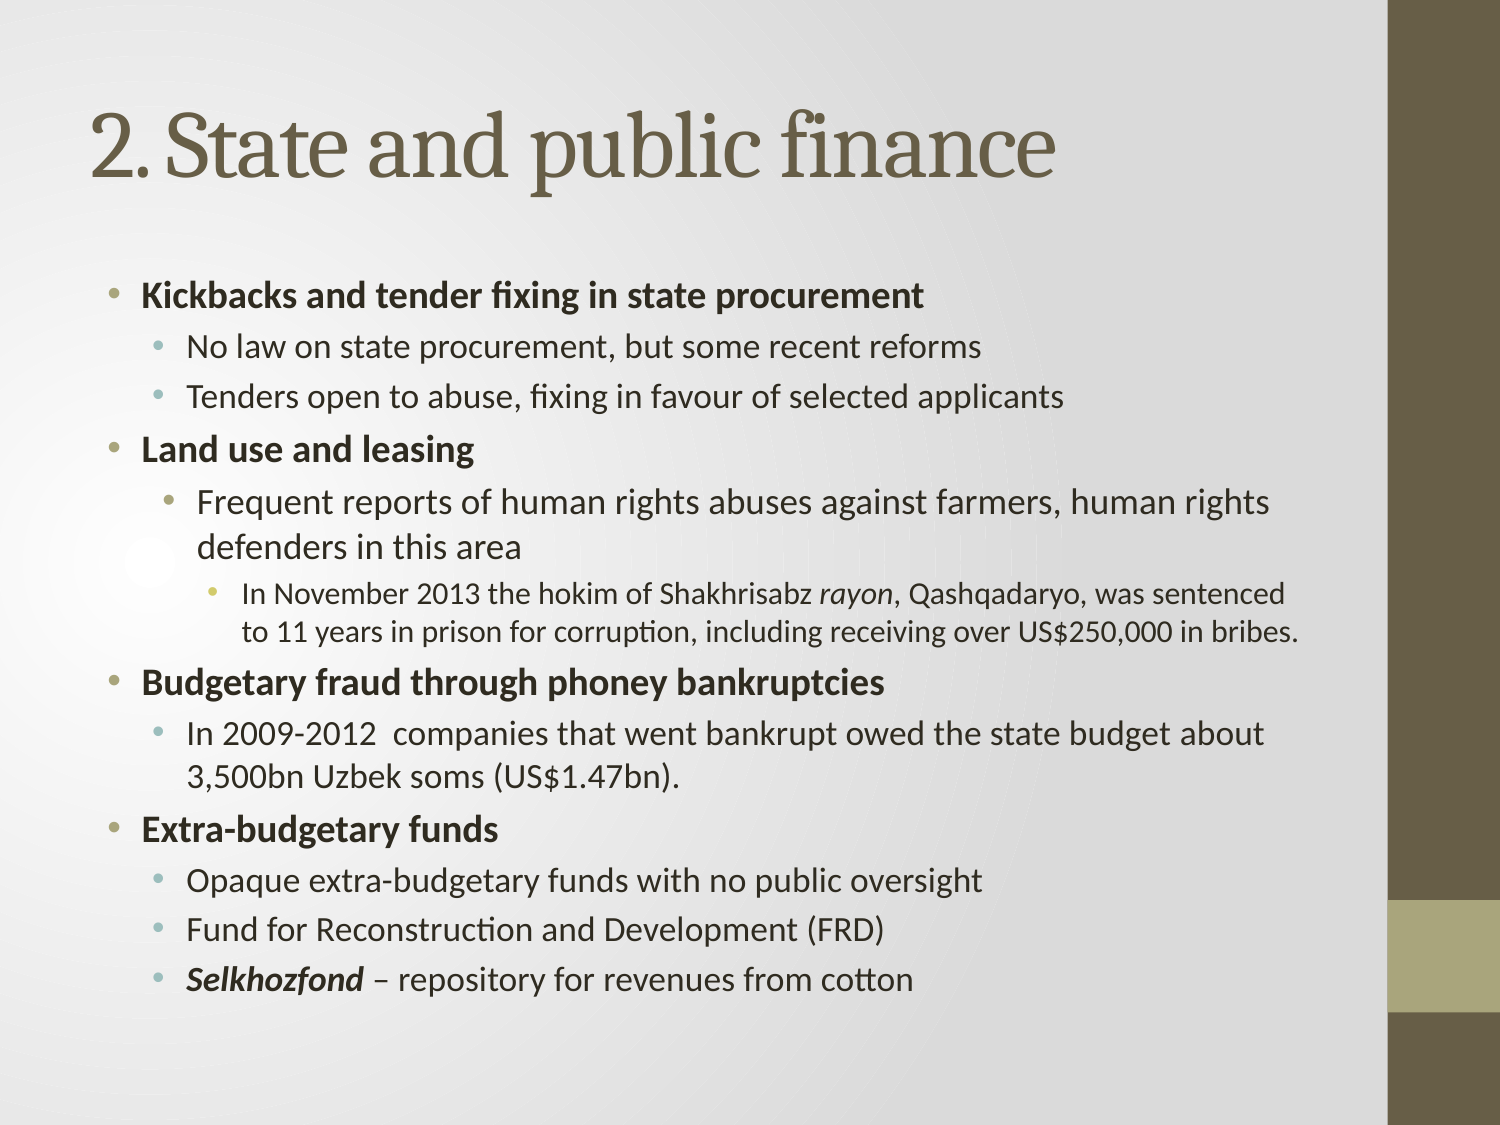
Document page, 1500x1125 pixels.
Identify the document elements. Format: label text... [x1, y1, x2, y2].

list Kickbacks and tender fixing in state procurement No law on state procurement, but some recent reforms Tenders open to abuse, fixing in favour of selected applicants Land use and leasing Frequent reports of human rights abuses against farmers, human rights defenders in this area In November 2013 the hokim of Shakhrisabz rayon, Qashqadaryo, was sentenced to 11 years in prison for corruption, including receiving over US$250,000 in bribes. Budgetary fraud through phoney bankruptcies In 2009-2012 companies that went bankrupt owed the state budget ​​about 3,500bn Uzbek soms (US$1.47bn). Extra-budgetary funds Opaque extra-budgetary funds with no public oversight Fund for Reconstruction and Development (FRD) Selkhozfond – repository for revenues from cotton [75, 262, 1325, 1050]
title 2. State and public finance [75, 45, 1325, 233]
